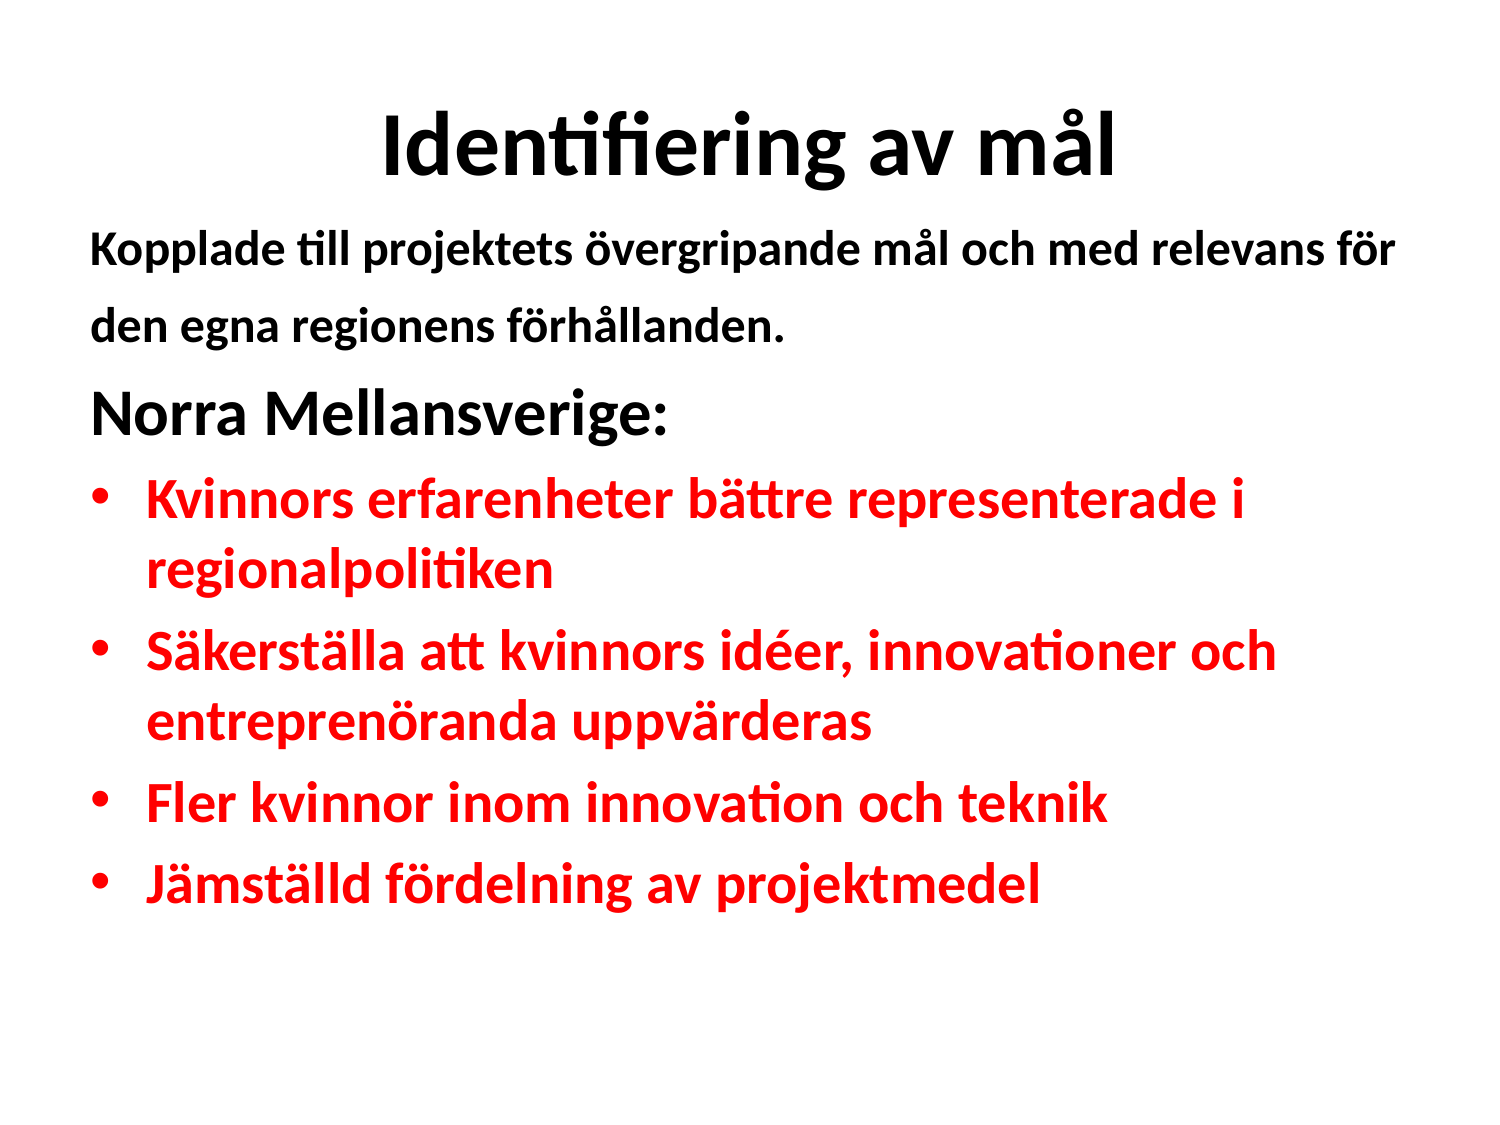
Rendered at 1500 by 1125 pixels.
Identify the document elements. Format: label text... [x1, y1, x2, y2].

title Identifiering av mål [75, 45, 1425, 208]
list Kopplade till projektets övergripande mål och med relevans för den egna regionens förhållanden. Norra Mellansverige: Kvinnors erfarenheter bättre representerade i regionalpolitiken Säkerställa att kvinnors idéer, innovationer och entreprenöranda uppvärderas Fler kvinnor inom innovation och teknik Jämställd fördelning av projektmedel [75, 208, 1425, 1005]
